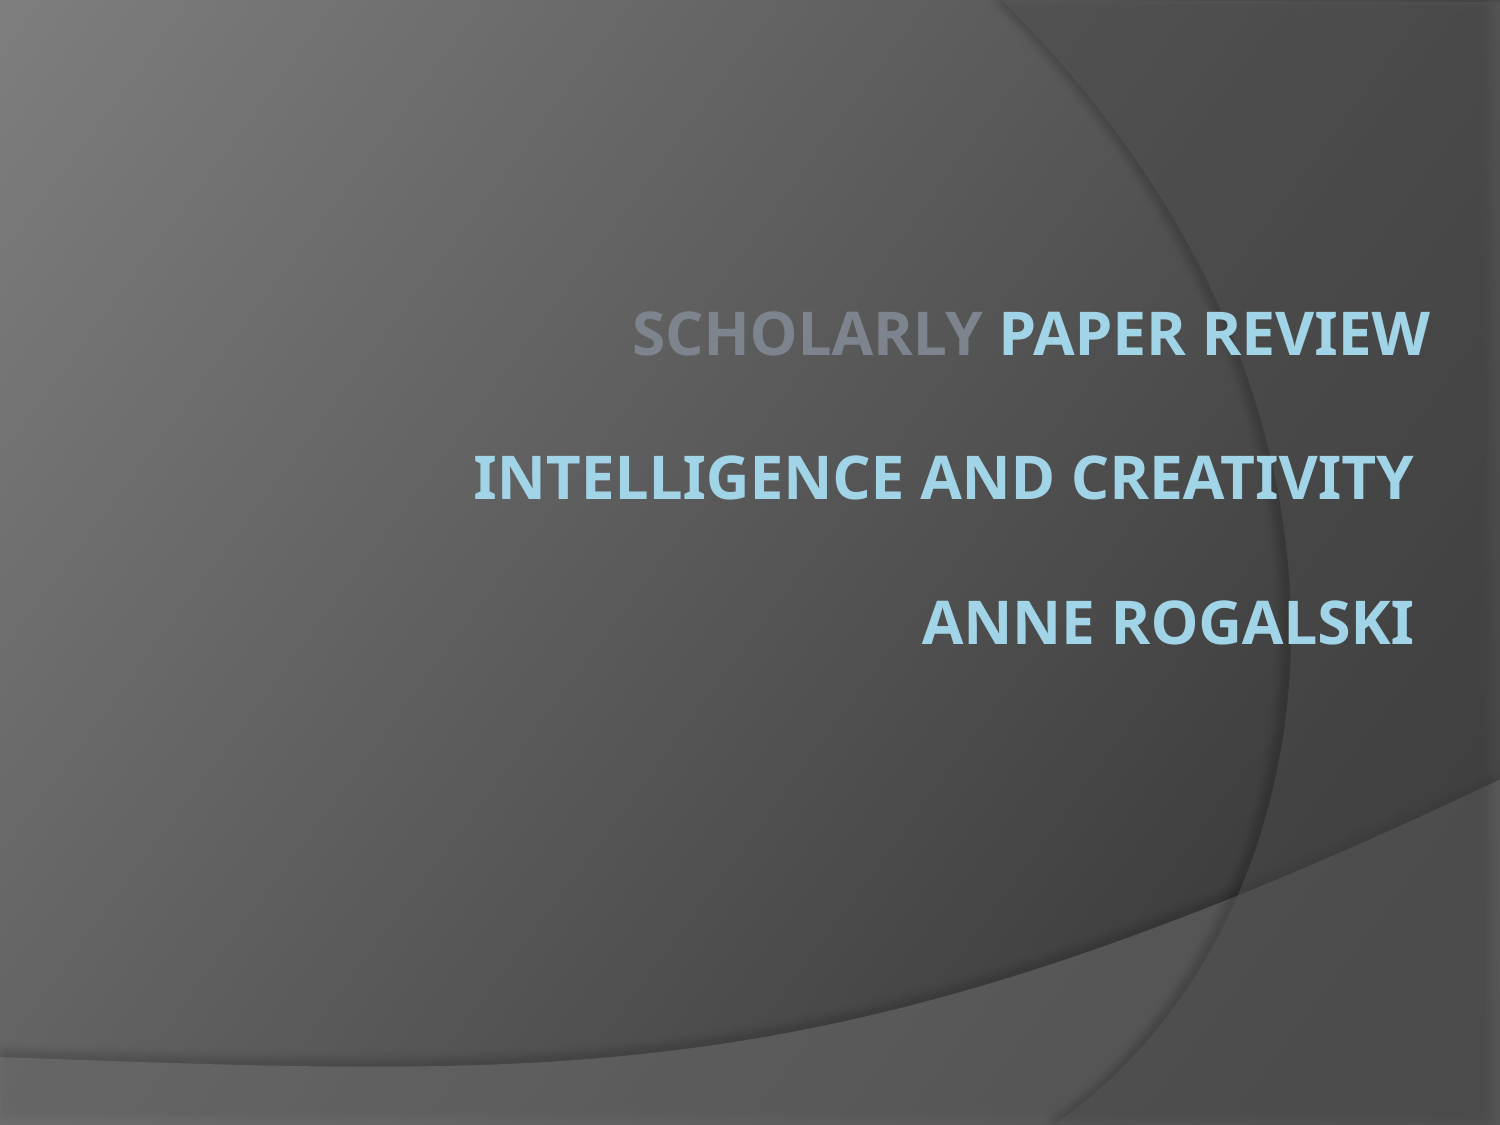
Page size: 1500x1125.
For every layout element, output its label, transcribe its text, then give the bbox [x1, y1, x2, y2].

title Scholarly Paper review intelligence and creativity anne rogalski [70, 287, 1438, 665]
